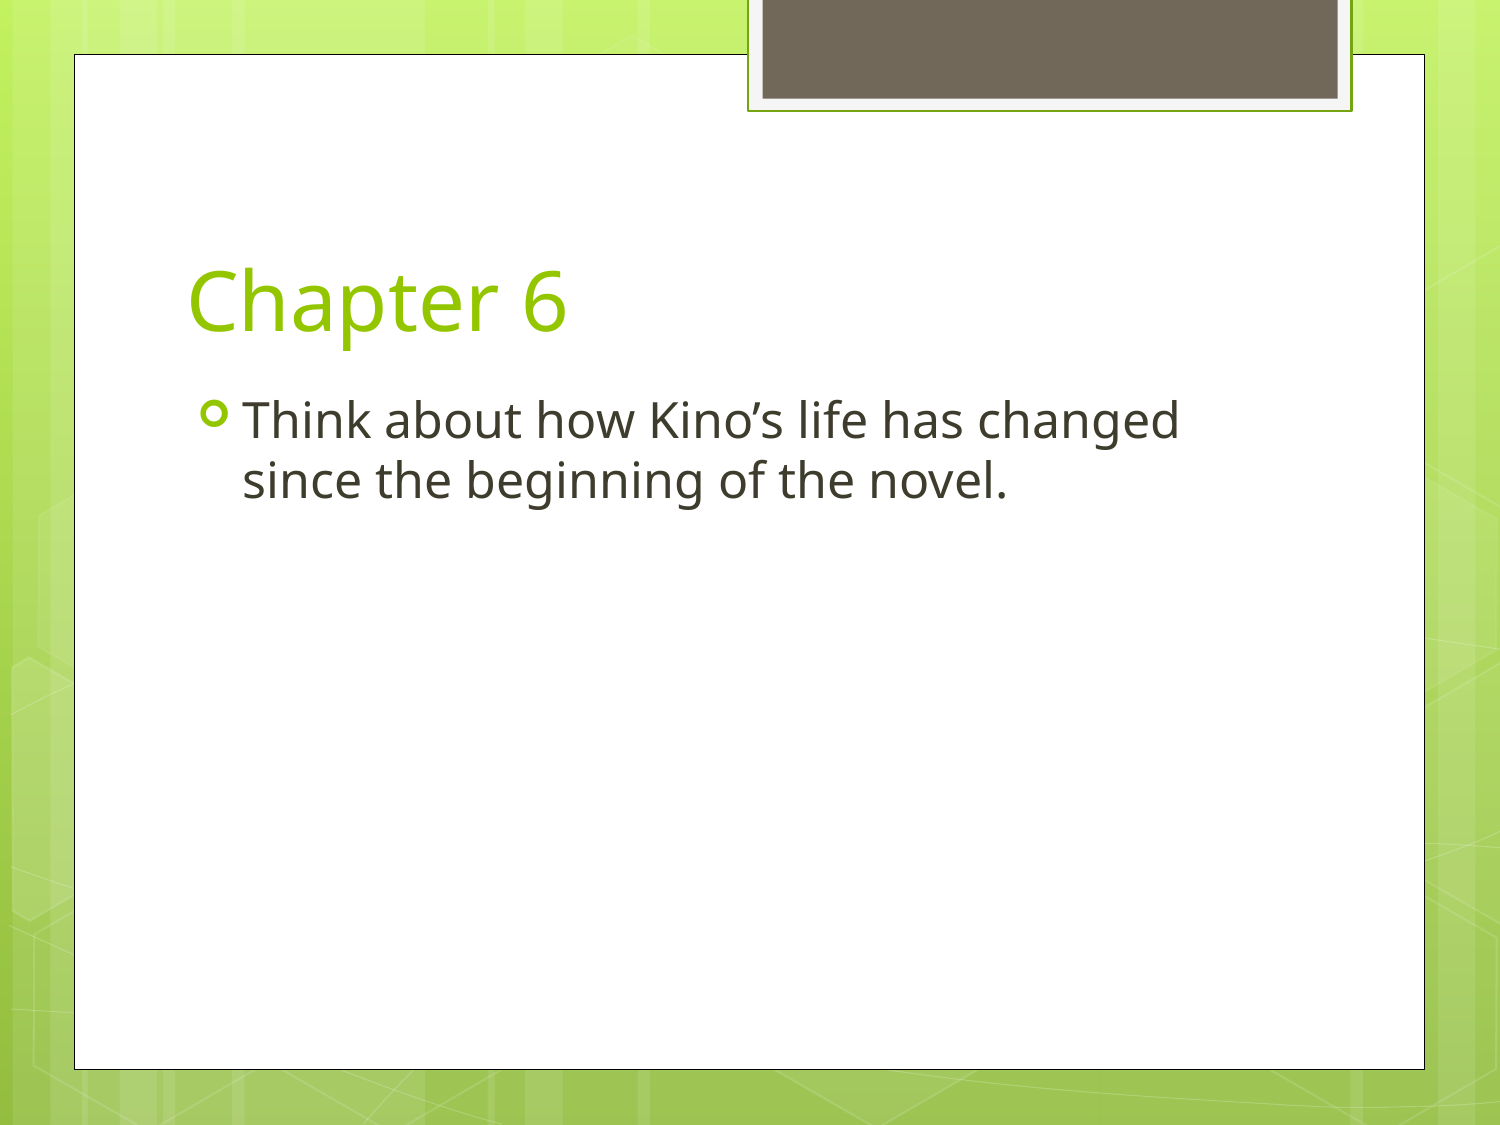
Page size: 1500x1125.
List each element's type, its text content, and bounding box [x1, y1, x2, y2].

list Think about how Kino’s life has changed since the beginning of the novel. [171, 381, 1283, 957]
title Chapter 6 [171, 168, 1324, 357]
